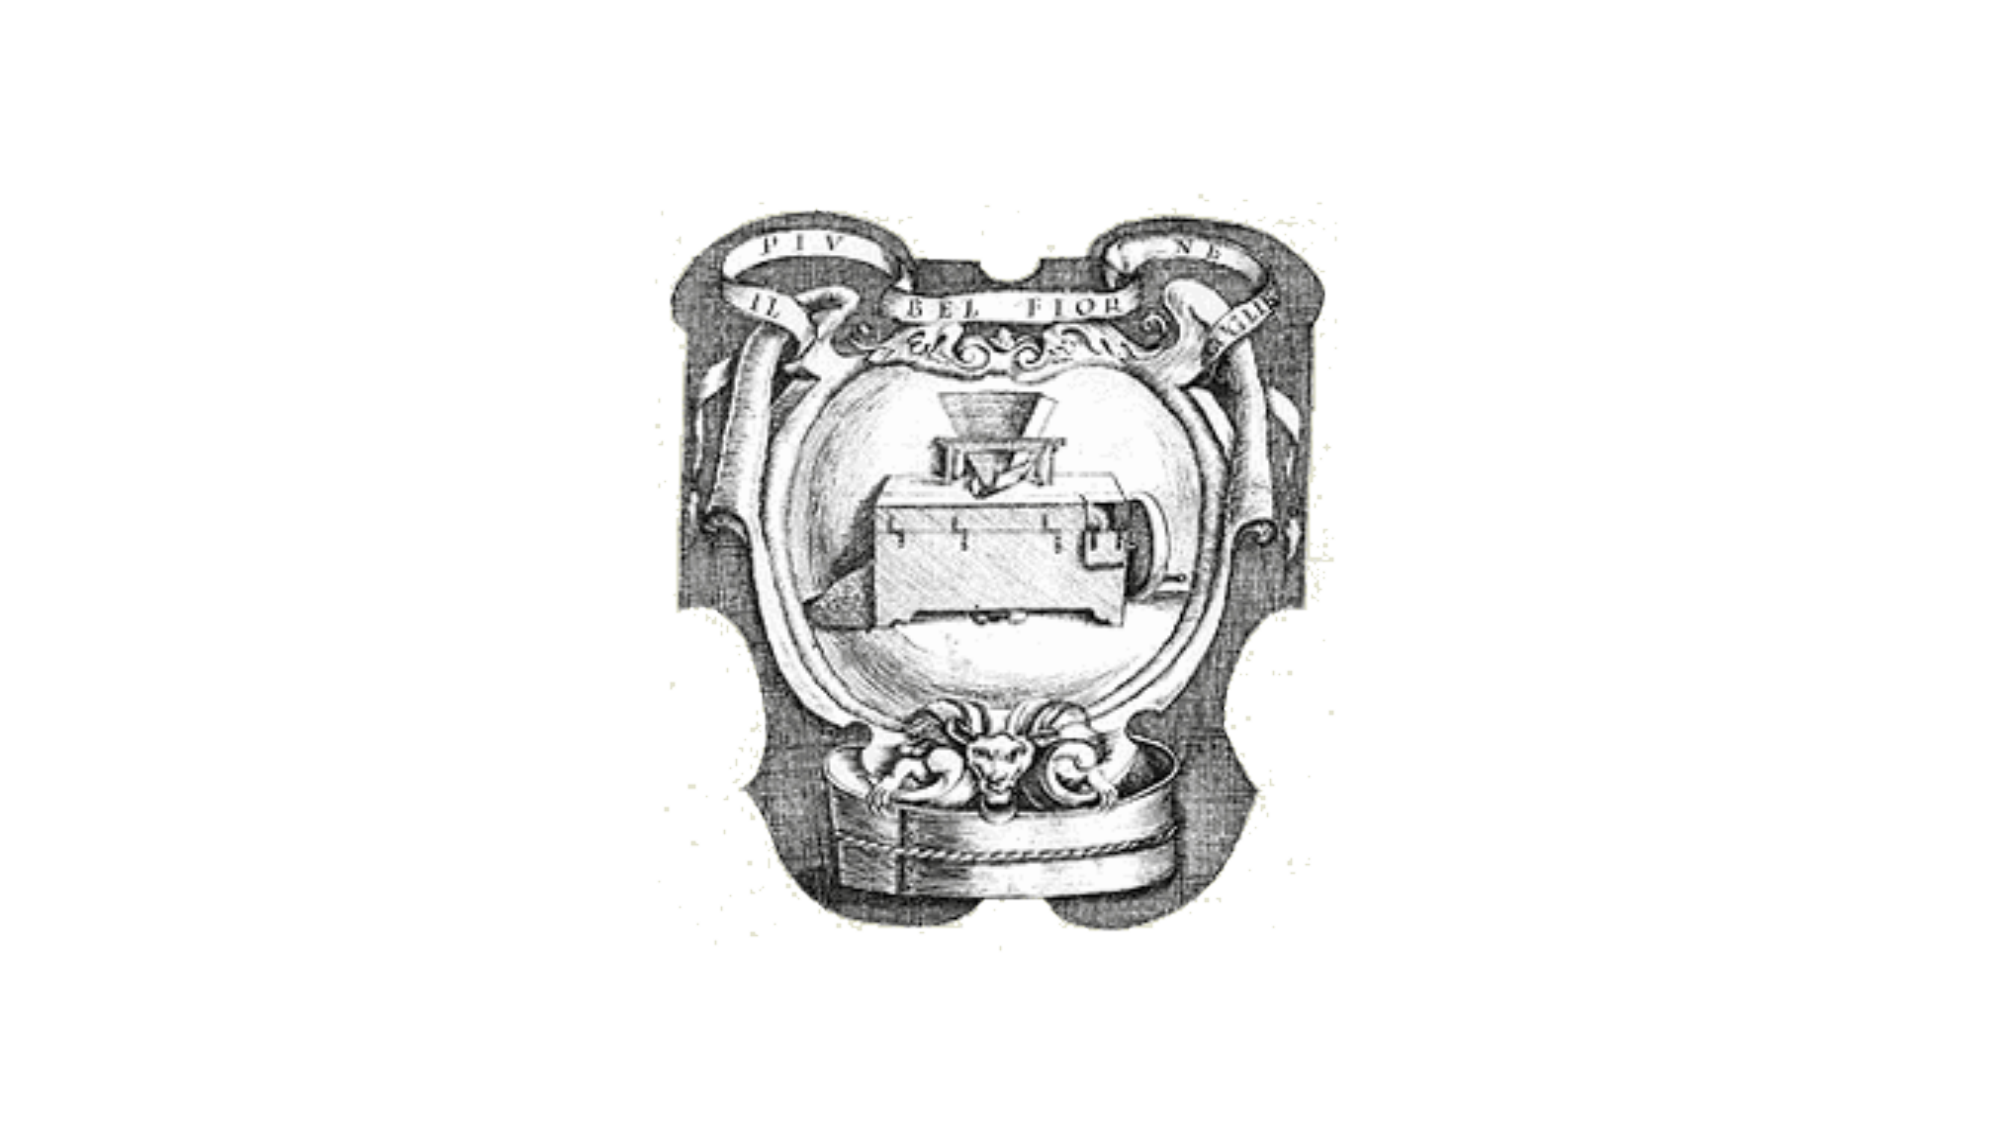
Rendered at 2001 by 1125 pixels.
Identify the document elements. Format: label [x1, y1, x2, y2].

picture [0, 182, 2000, 974]
